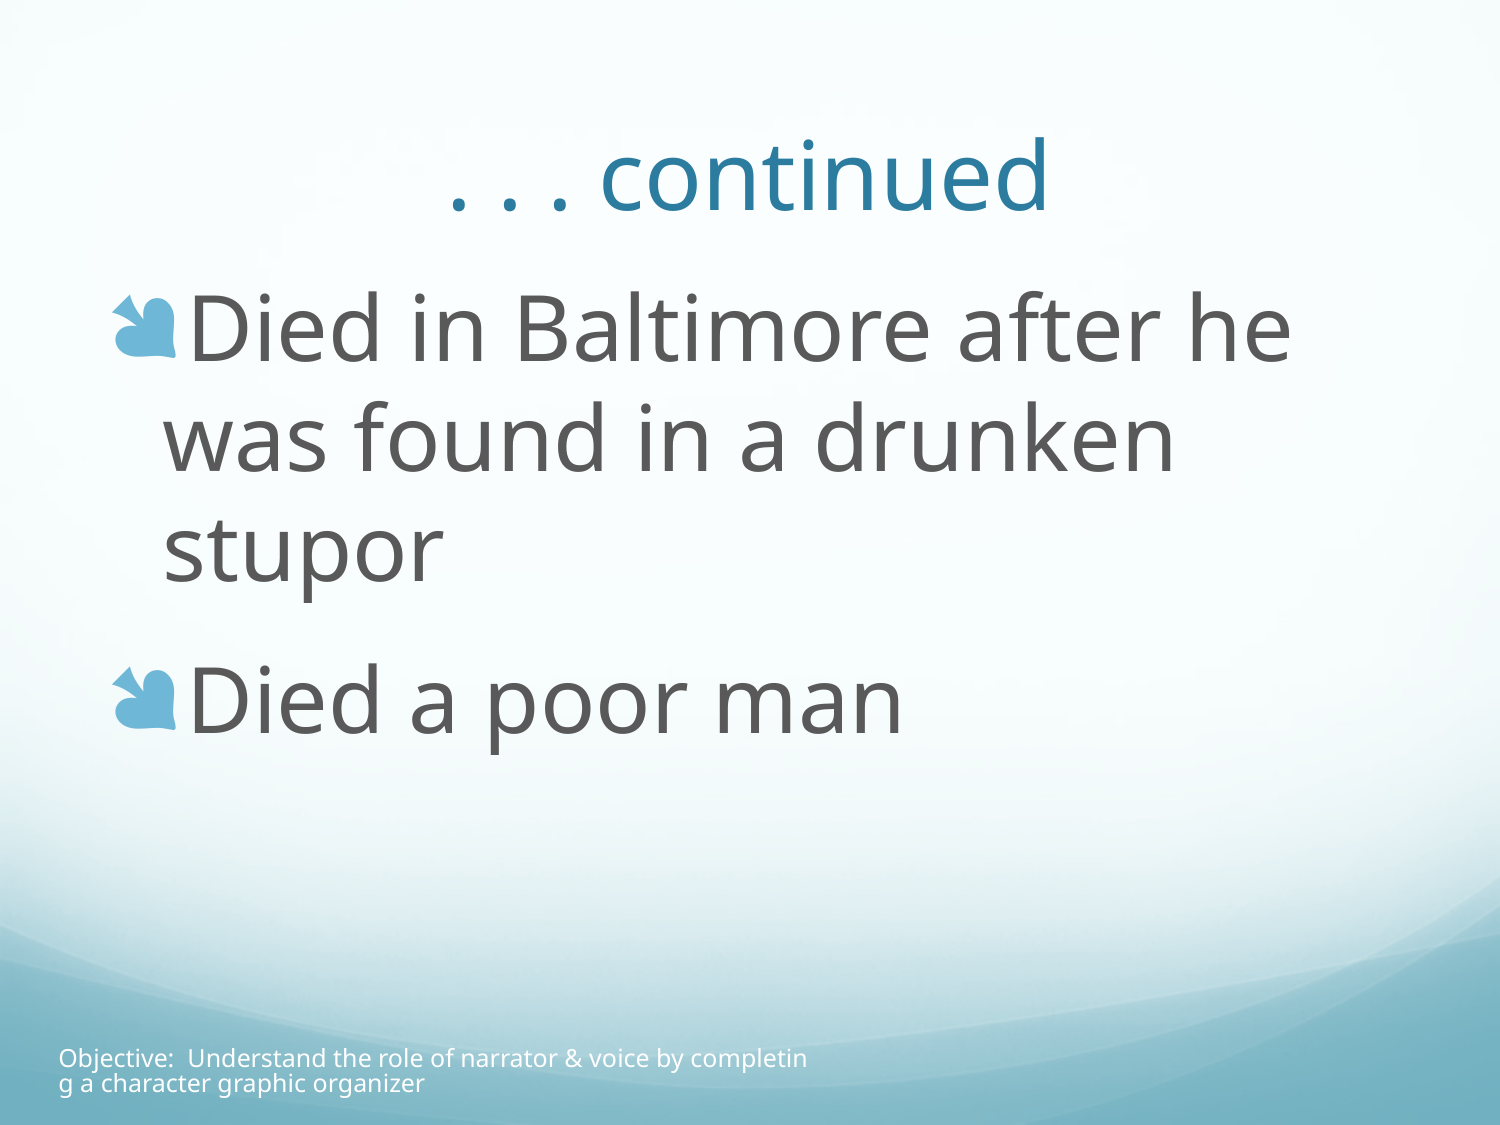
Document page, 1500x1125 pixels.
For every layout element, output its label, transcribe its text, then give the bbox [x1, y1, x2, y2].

title . . . continued [90, 17, 1410, 237]
list Died in Baltimore after he was found in a drunken stupor Died a poor man [90, 262, 1410, 975]
footer Objective: Understand the role of narrator & voice by completing a character graphic organizer [43, 1029, 838, 1090]
